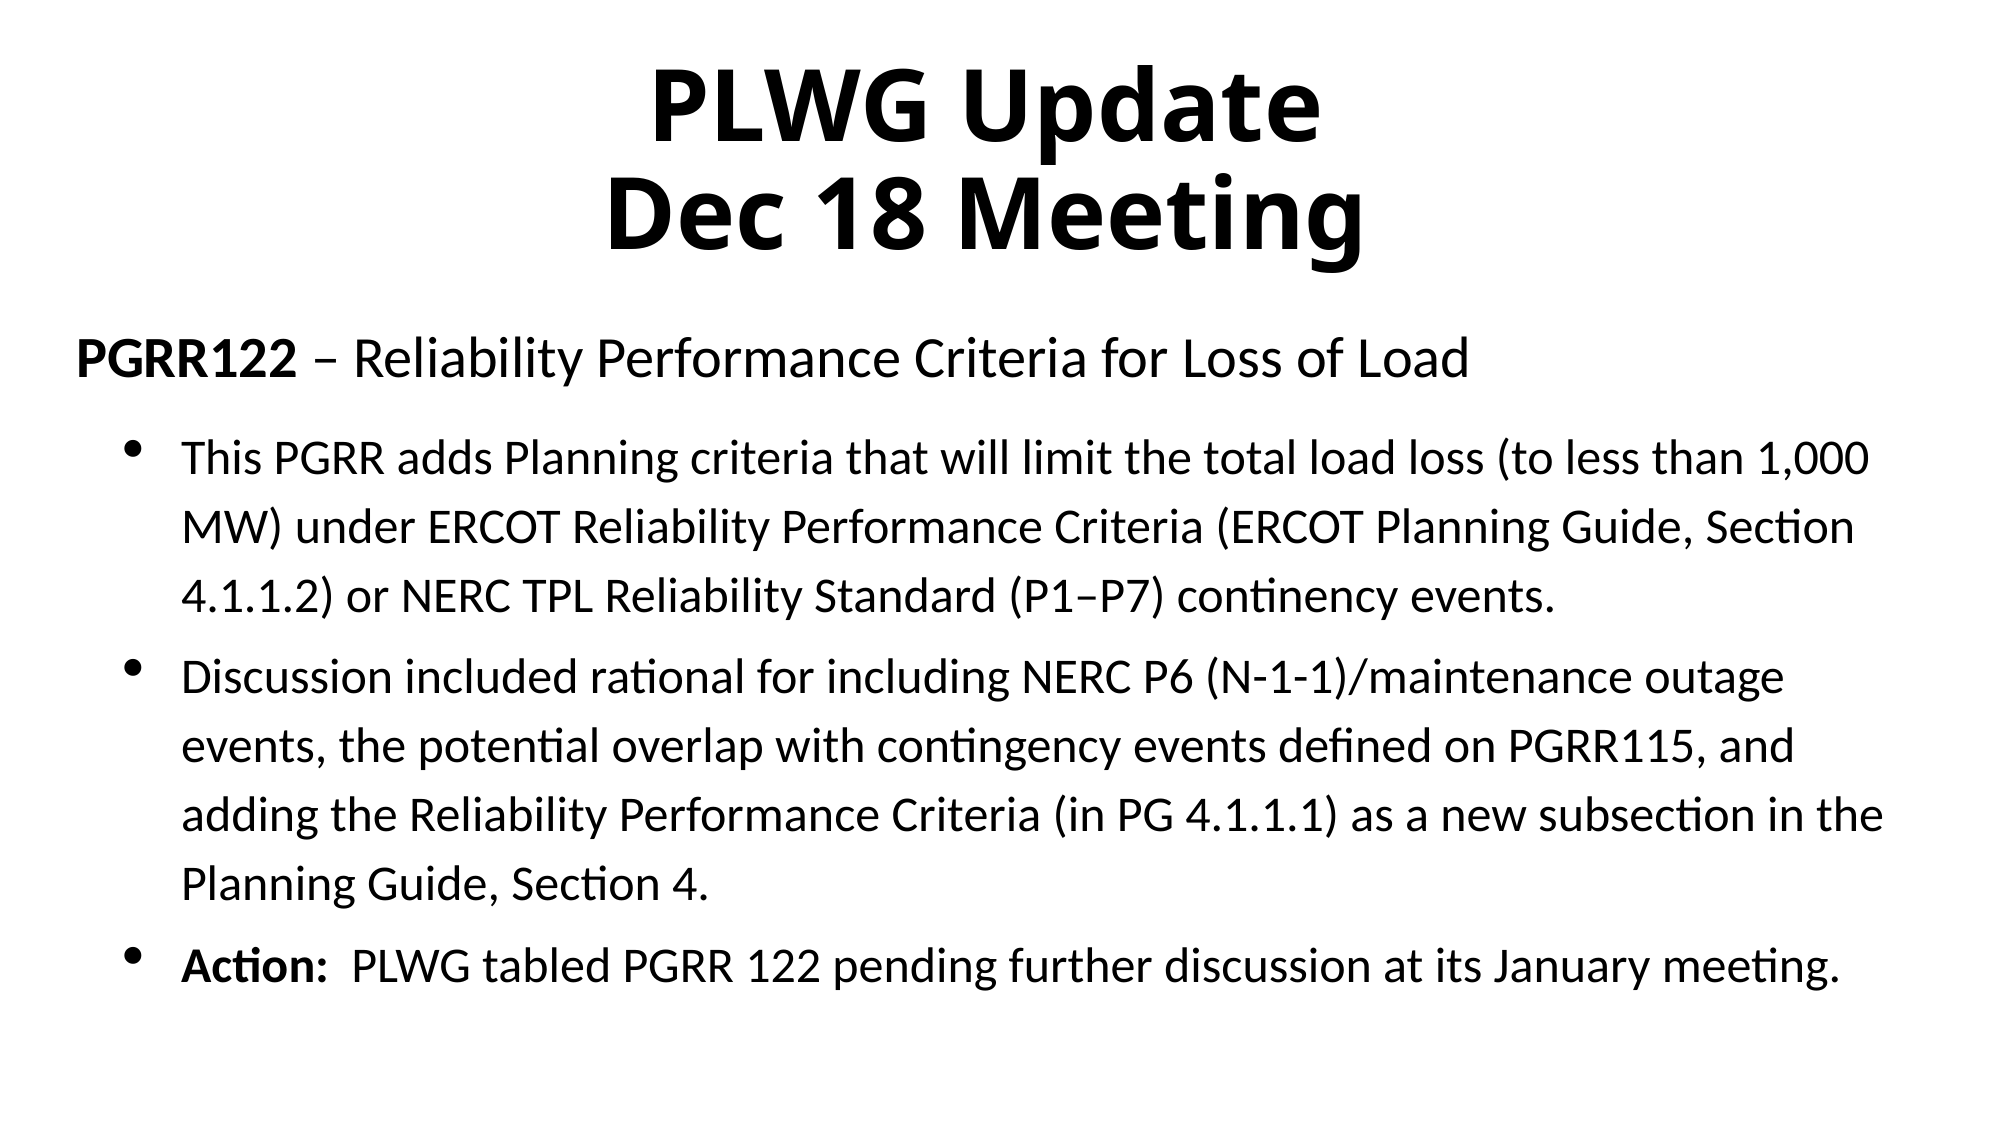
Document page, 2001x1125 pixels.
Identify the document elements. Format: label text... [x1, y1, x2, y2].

title PLWG Update Dec 18 Meeting [506, 54, 1465, 272]
list PGRR122 – Reliability Performance Criteria for Loss of Load This PGRR adds Planning criteria that will limit the total load loss (to less than 1,000 MW) under ERCOT Reliability Performance Criteria (ERCOT Planning Guide, Section 4.1.1.2) or NERC TPL Reliability Standard (P1–P7) continency events. Discussion included rational for including NERC P6 (N-1-1)/maintenance outage events, the potential overlap with contingency events defined on PGRR115, and adding the Reliability Performance Criteria (in PG 4.1.1.1) as a new subsection in the Planning Guide, Section 4. Action: PLWG tabled PGRR 122 pending further discussion at its January meeting. [60, 319, 1906, 947]
